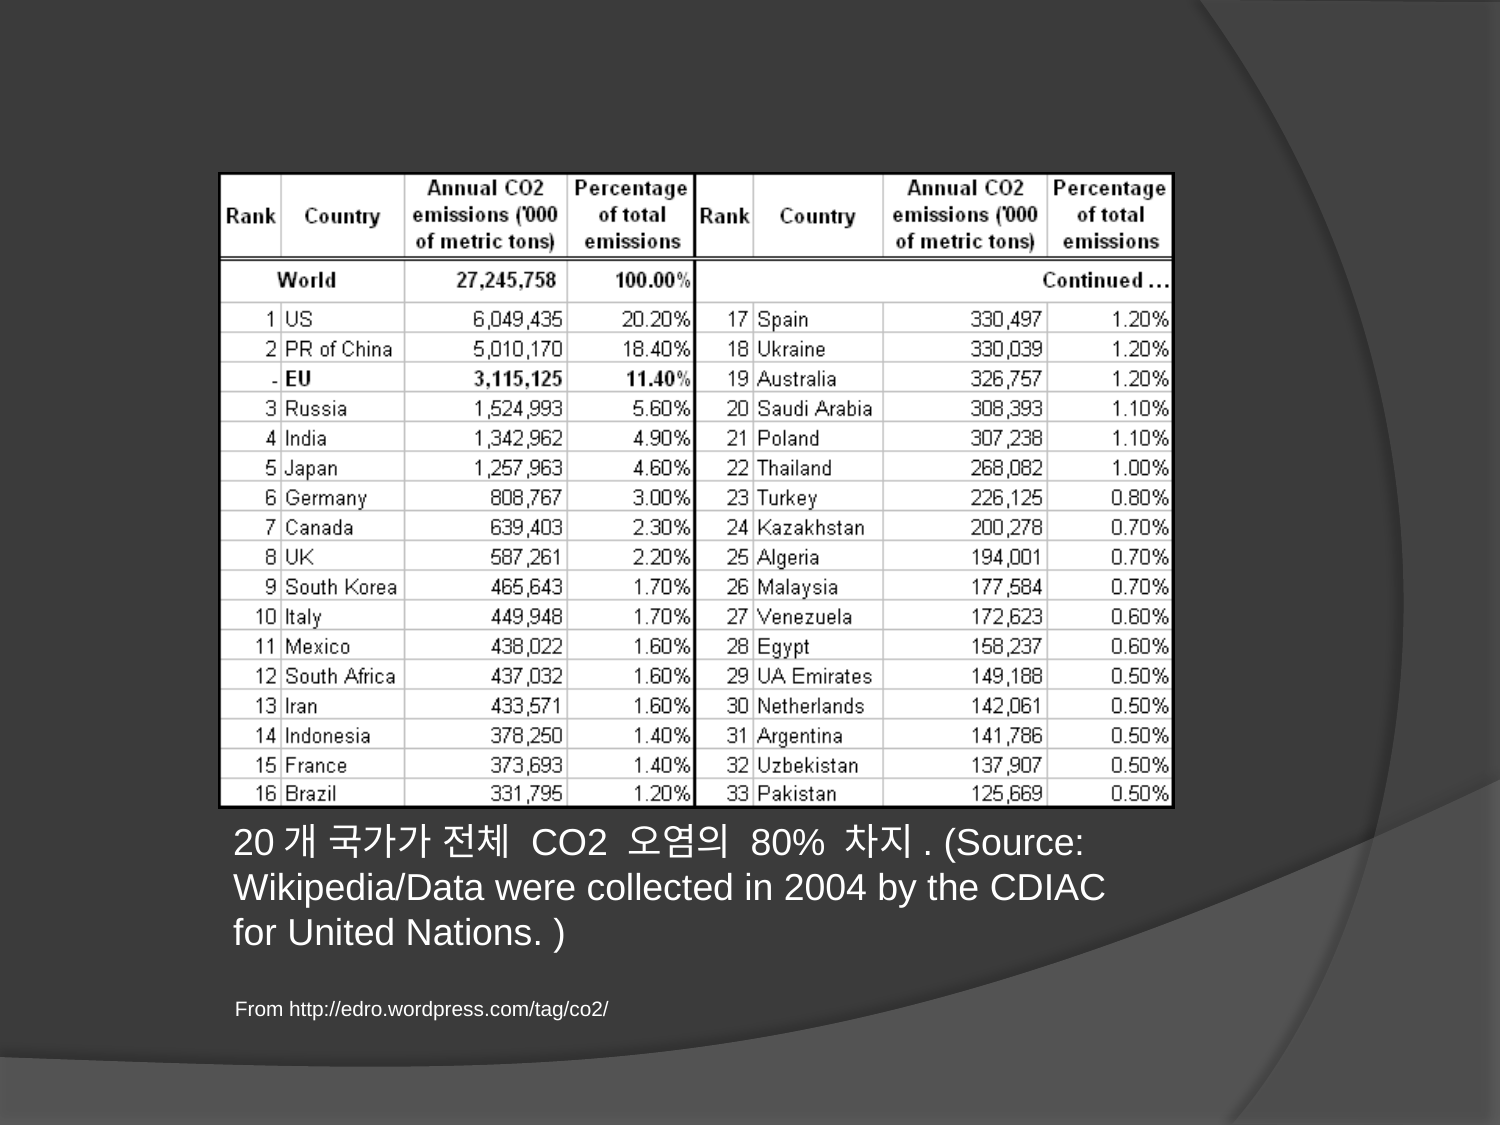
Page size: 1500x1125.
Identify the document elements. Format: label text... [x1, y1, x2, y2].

text_box From http://edro.wordpress.com/tag/co2/ [220, 987, 624, 1028]
picture [218, 172, 1175, 809]
text_box 20개 국가가 전체 CO2 오염의 80% 차지. (Source: Wikipedia/Data were collected in 2004 by the CDIAC for United Nations. ) [218, 819, 1176, 961]
